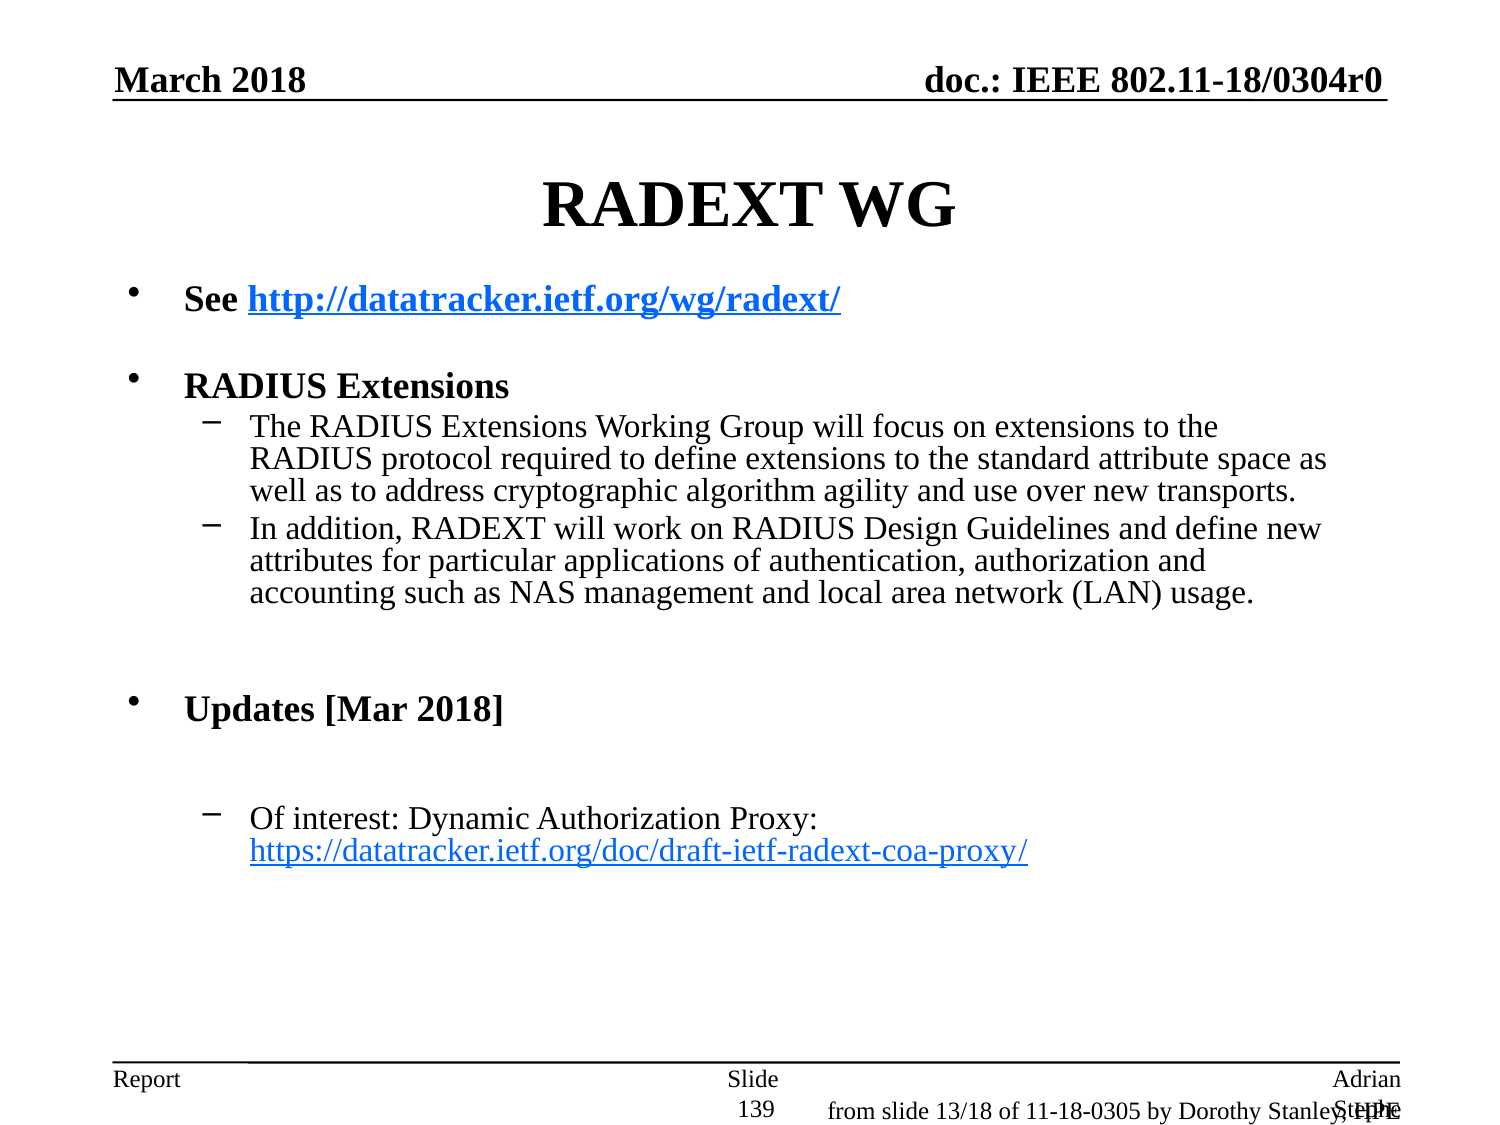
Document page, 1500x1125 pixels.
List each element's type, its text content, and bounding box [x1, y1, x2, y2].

slide_number Slide 139 [711, 1061, 801, 1093]
text_box from slide 13/18 of 11-18-0305 by Dorothy Stanley, HPE [343, 1087, 1417, 1125]
title RADEXT WG [112, 112, 1388, 275]
list See http://datatracker.ietf.org/wg/radext/ RADIUS Extensions The RADIUS Extensions Working Group will focus on extensions to the RADIUS protocol required to define extensions to the standard attribute space as well as to address cryptographic algorithm agility and use over new transports. In addition, RADEXT will work on RADIUS Design Guidelines and define new attributes for particular applications of authentication, authorization and accounting such as NAS management and local area network (LAN) usage. Updates [Mar 2018] Of interest: Dynamic Authorization Proxy: https://datatracker.ietf.org/doc/draft-ietf-radext-coa-proxy/ [112, 275, 1388, 1038]
footer Adrian Stephens, Intel Corporation [1324, 1061, 1402, 1087]
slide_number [114, 54, 374, 101]
